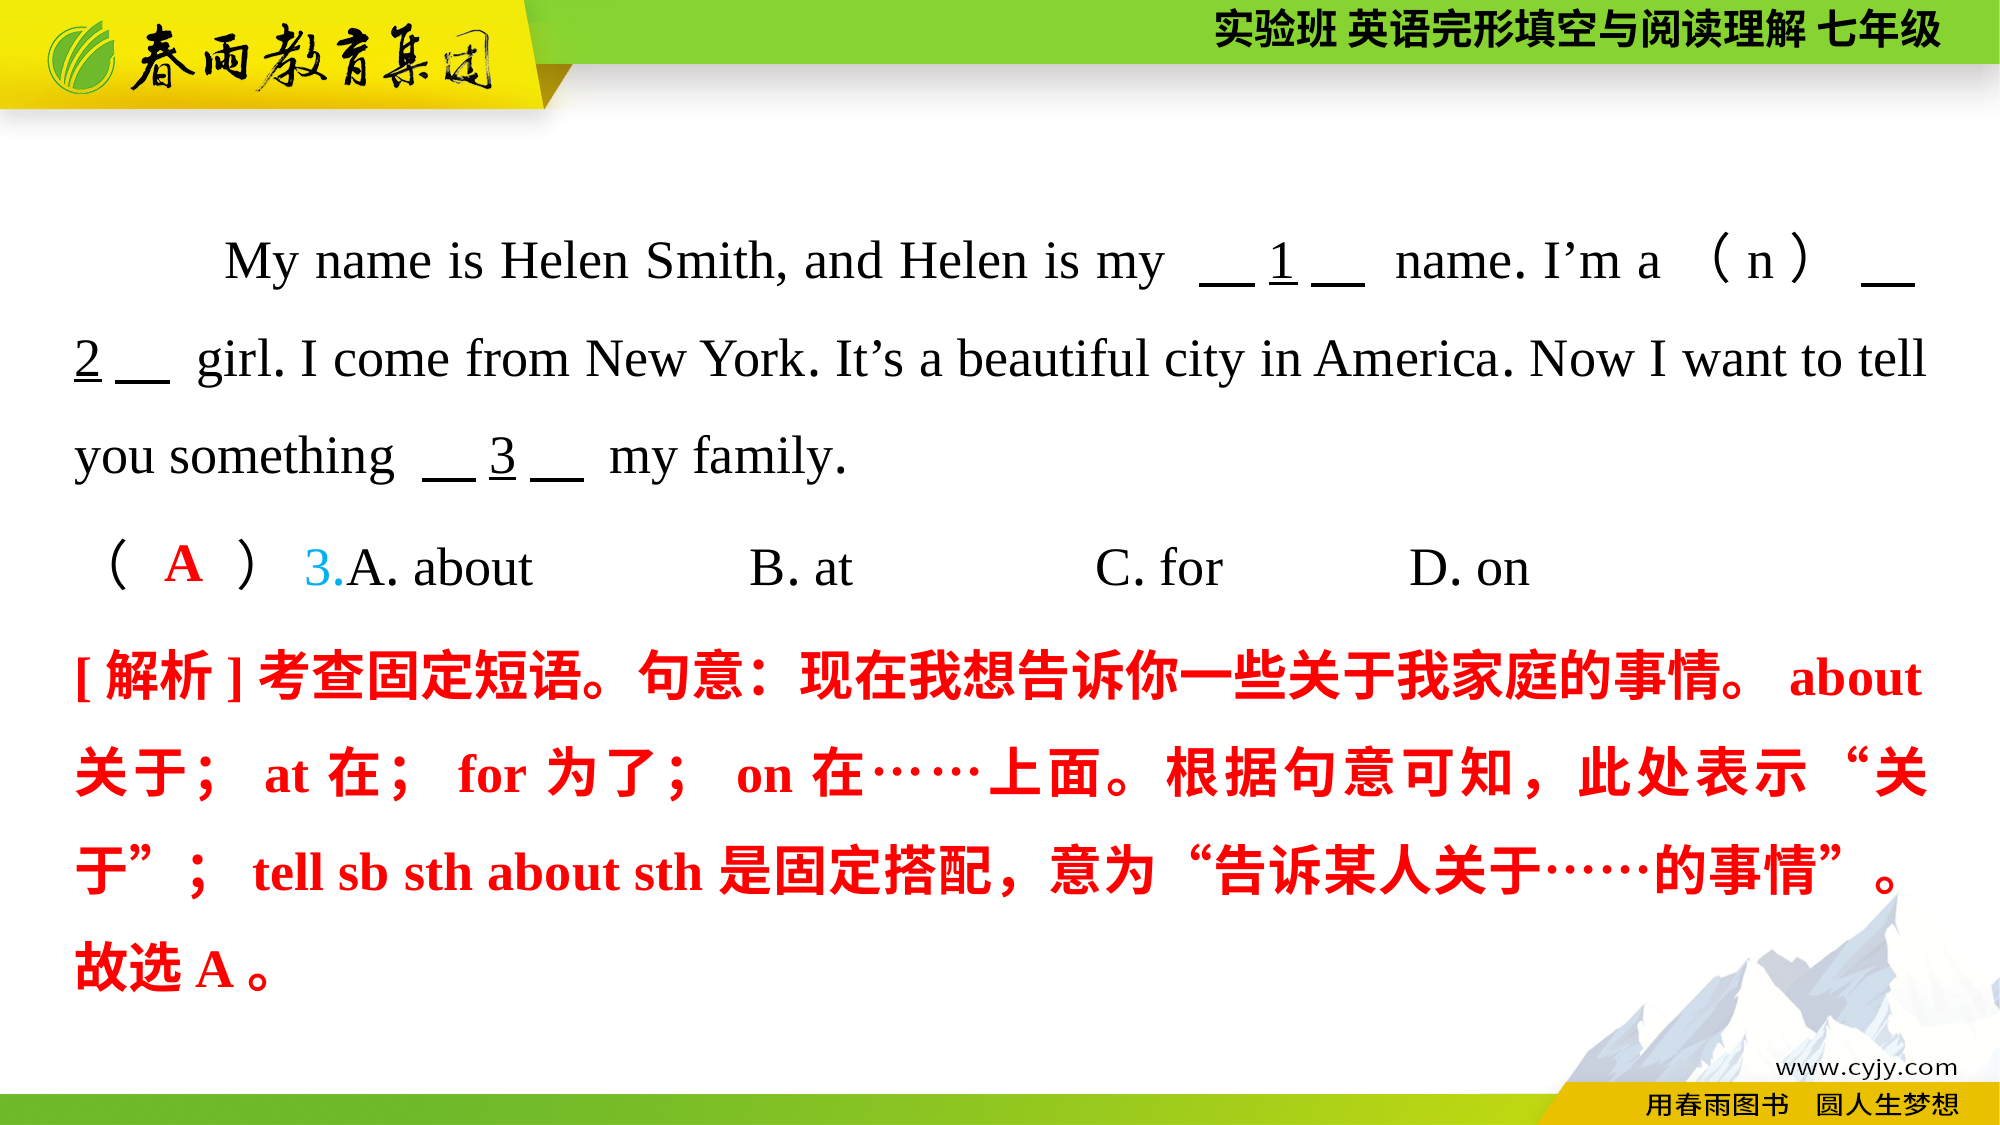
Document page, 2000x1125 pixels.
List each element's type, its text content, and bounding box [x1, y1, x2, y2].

picture [0, 0, 2000, 1125]
text_box [解析]考查固定短语。句意：现在我想告诉你一些关于我家庭的事情。about关于；at在；for为了；on在……上面。根据句意可知，此处表示“关于”；tell sb sth about sth是固定搭配，意为“告诉某人关于……的事情”。故选A。 [59, 600, 1944, 1006]
text_box A [149, 520, 219, 600]
text_box （ ）3.A. about B. at C. for D. on [59, 491, 1944, 600]
list My name is Helen Smith, and Helen is my 1 name. I’m a（n） 2 girl. I come from New York. It’s a beautiful city in America. Now I want to tell you something 3 my family. [59, 184, 1944, 483]
